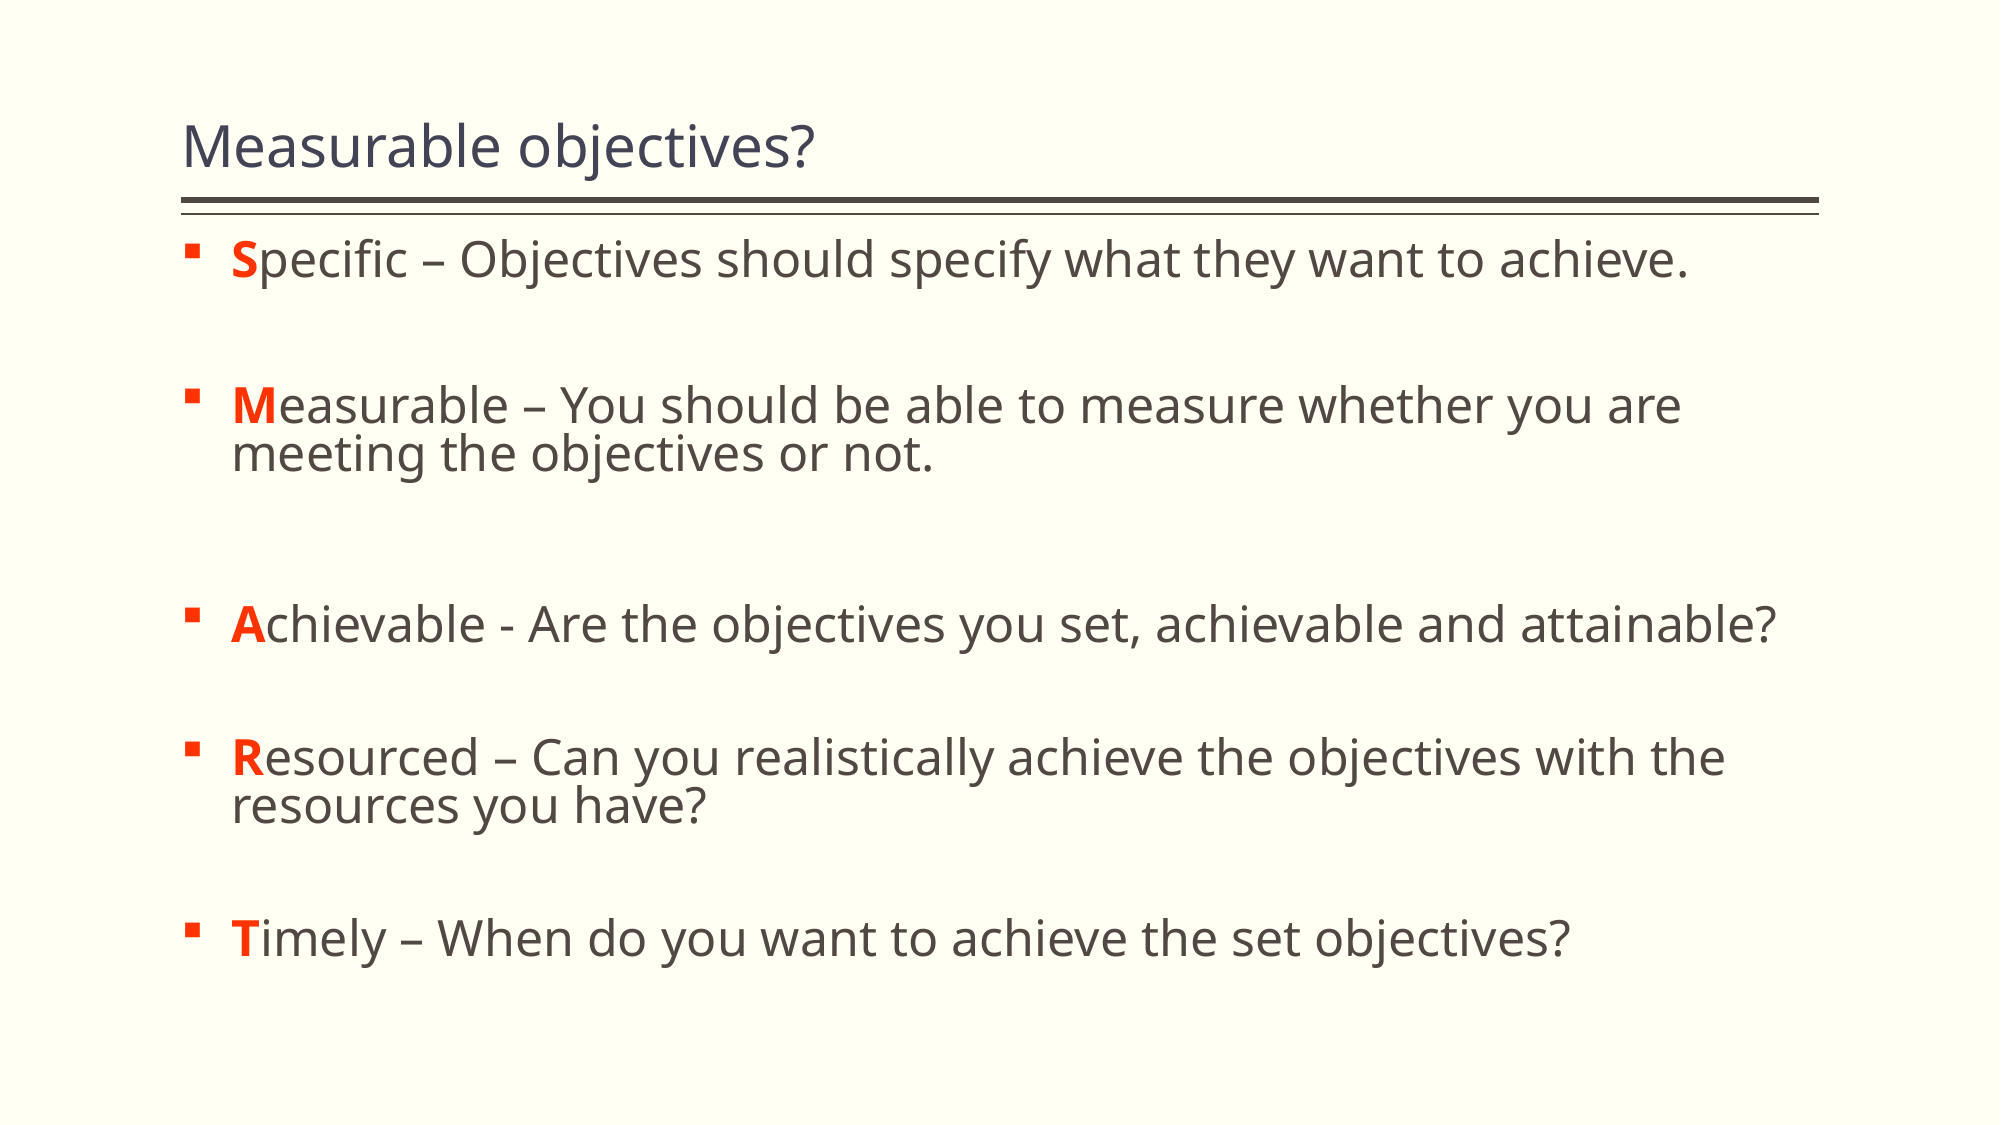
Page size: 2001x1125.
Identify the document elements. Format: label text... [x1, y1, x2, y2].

title Measurable objectives? [181, 12, 1819, 188]
list Specific – Objectives should specify what they want to achieve. Measurable – You should be able to measure whether you are meeting the objectives or not. Achievable - Are the objectives you set, achievable and attainable? Resourced – Can you realistically achieve the objectives with the resources you have? Timely – When do you want to achieve the set objectives? [181, 232, 1819, 1041]
